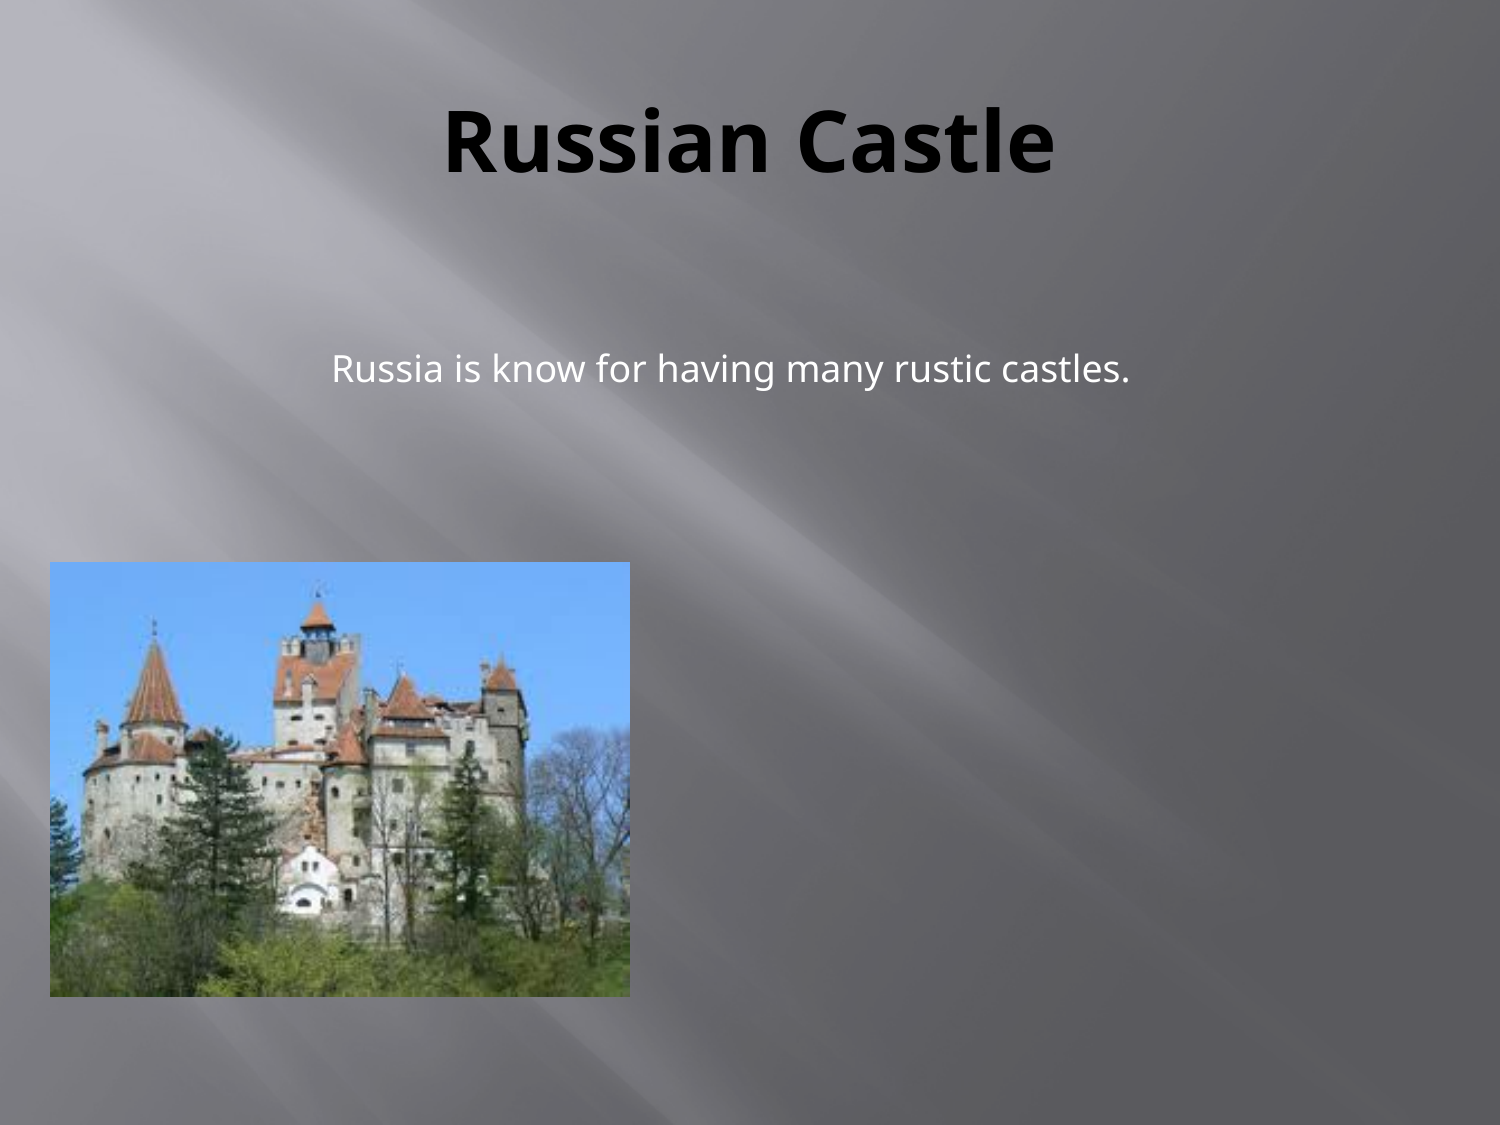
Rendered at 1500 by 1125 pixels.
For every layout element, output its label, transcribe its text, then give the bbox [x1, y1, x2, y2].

title Russian Castle [75, 45, 1425, 233]
text_box Russia is know for having many rustic castles. [237, 337, 1225, 398]
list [49, 562, 630, 997]
